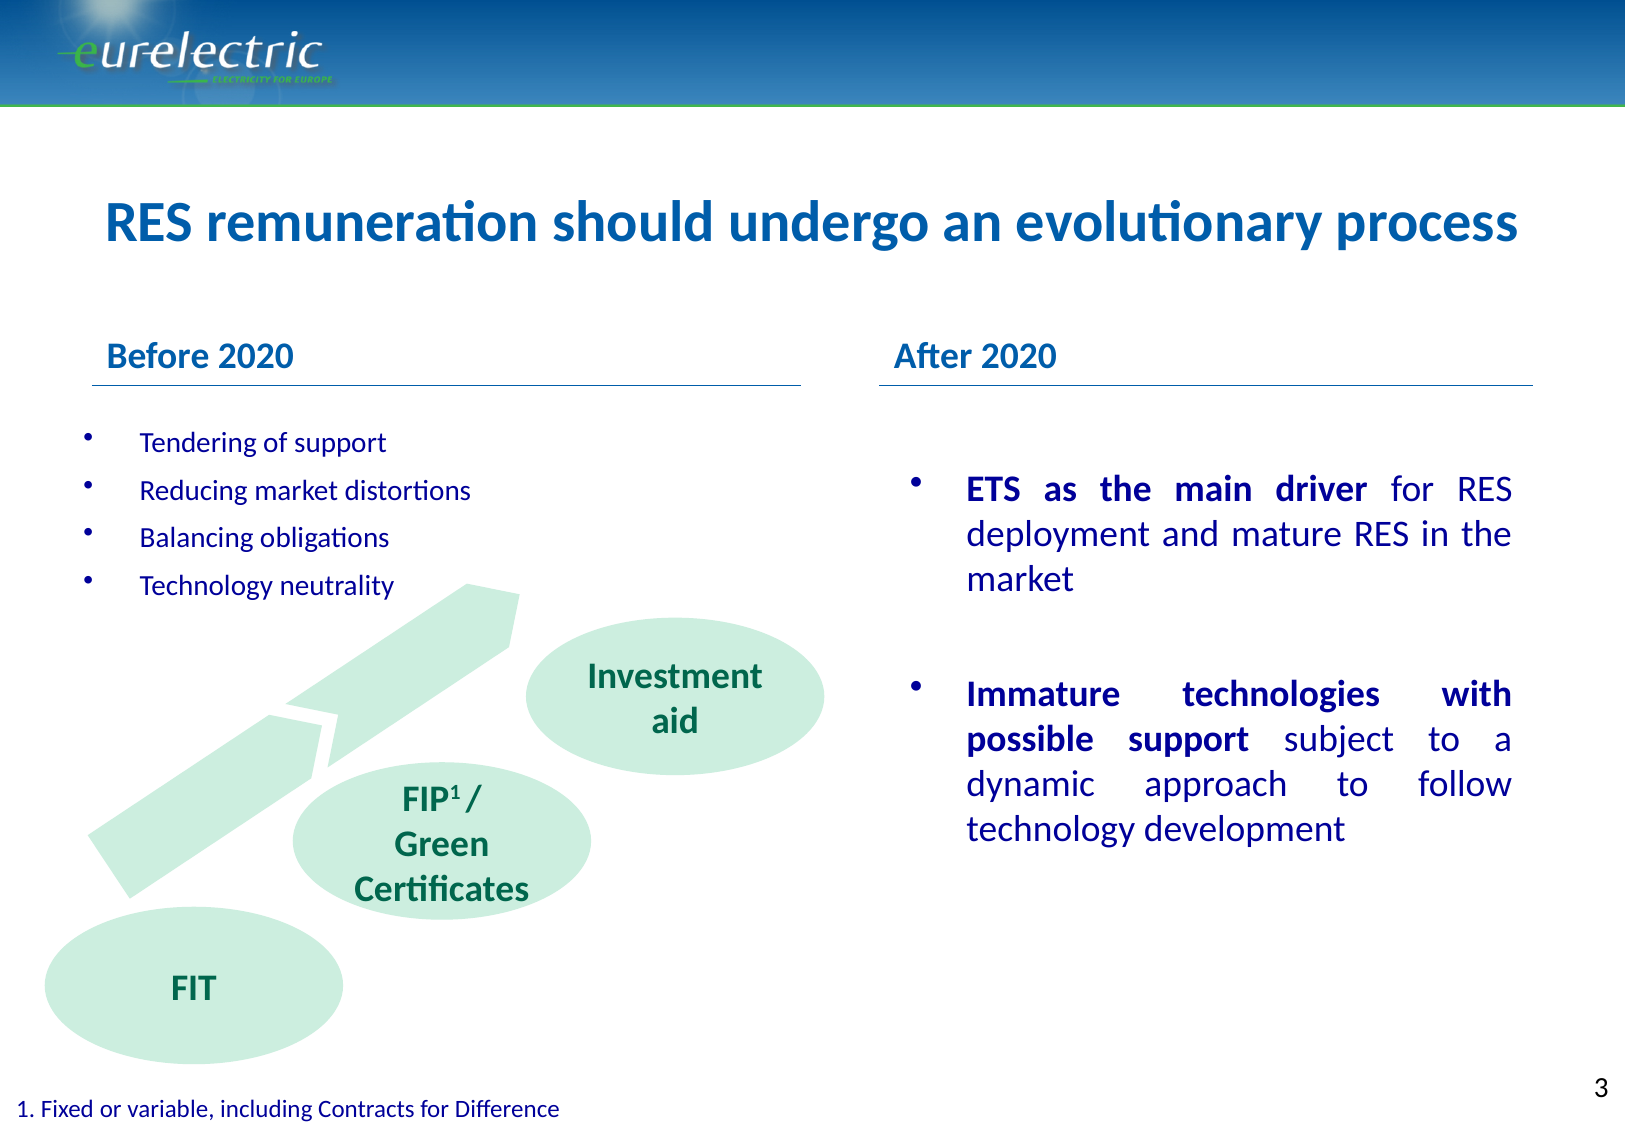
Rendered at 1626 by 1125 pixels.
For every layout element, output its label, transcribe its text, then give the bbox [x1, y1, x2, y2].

title RES remuneration should undergo an evolutionary process [9, 137, 1615, 300]
text_box Investment aid [526, 617, 825, 776]
text_box 3 [1578, 1048, 1624, 1124]
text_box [67, 692, 562, 769]
picture [0, 0, 1625, 107]
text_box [91, 323, 801, 386]
text_box 1. Fixed or variable, including Contracts for Difference [1, 1084, 1502, 1123]
text_box FIP1 / Green Certificates [292, 777, 592, 920]
text_box ETS as the main driver for RES deployment and mature RES in the market Immature technologies with possible support subject to a dynamic approach to follow technology development [895, 456, 1528, 786]
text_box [878, 323, 1534, 386]
text_box FIT [44, 906, 344, 1065]
list Tendering of support Reducing market distortions Balancing obligations Technology neutrality [68, 416, 518, 621]
